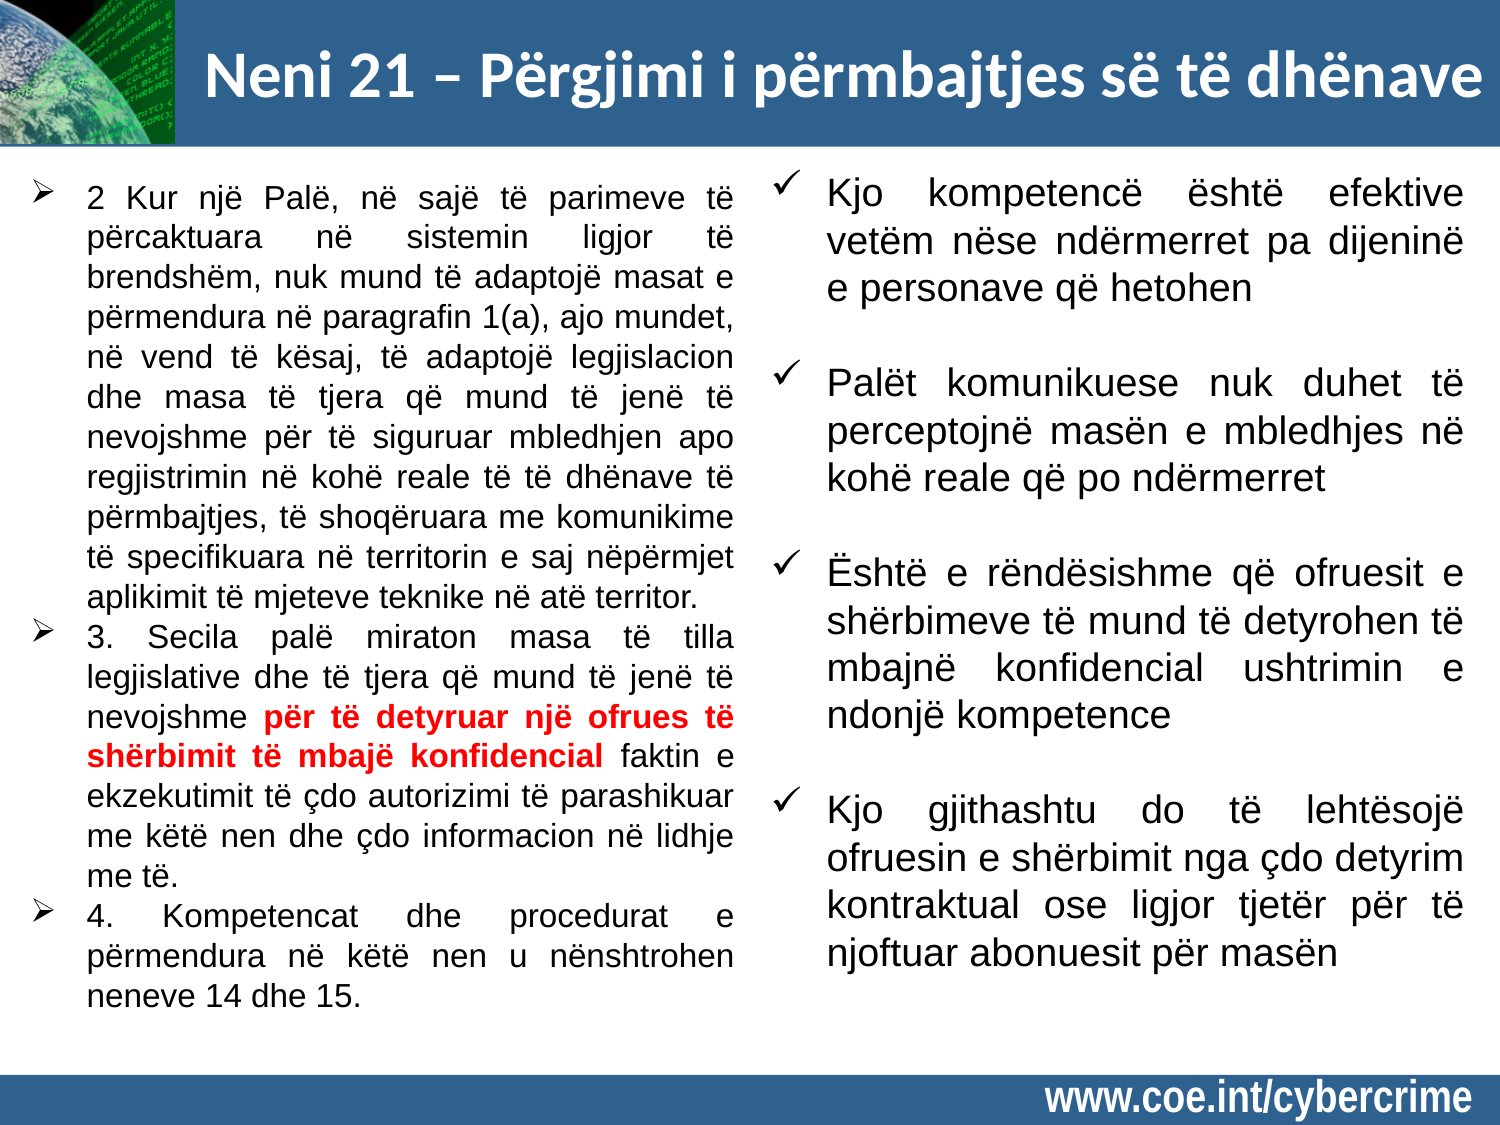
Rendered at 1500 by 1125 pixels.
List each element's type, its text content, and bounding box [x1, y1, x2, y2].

picture [0, 0, 175, 144]
text_box www.coe.int/cybercrime [1030, 1059, 1500, 1125]
text_box Neni 21 – Përgjimi i përmbajtjes së të dhënave [177, 0, 1500, 149]
text_box Kjo kompetencë është efektive vetëm nëse ndërmerret pa dijeninë e personave që hetohen Palët komunikuese nuk duhet të perceptojnë masën e mbledhjes në kohë reale që po ndërmerret Është e rëndësishme që ofruesit e shërbimeve të mund të detyrohen të mbajnë konfidencial ushtrimin e ndonjë kompetence Kjo gjithashtu do të lehtësojë ofruesin e shërbimit nga çdo detyrim kontraktual ose ligjor tjetër për të njoftuar abonuesit për masën [755, 159, 1480, 982]
text_box [0, 1073, 1030, 1125]
text_box 2 Kur një Palë, në sajë të parimeve të përcaktuara në sistemin ligjor të brendshëm, nuk mund të adaptojë masat e përmendura në paragrafin 1(a), ajo mundet, në vend të kësaj, të adaptojë legjislacion dhe masa të tjera që mund të jenë të nevojshme për të siguruar mbledhjen apo regjistrimin në kohë reale të të dhënave të përmbajtjes, të shoqëruara me komunikime të specifikuara në territorin e saj nëpërmjet aplikimit të mjeteve teknike në atë territor. 3. Secila palë miraton masa të tilla legjislative dhe të tjera që mund të jenë të nevojshme për të detyruar një ofrues të shërbimit të mbajë konfidencial faktin e ekzekutimit të çdo autorizimi të parashikuar me këtë nen dhe çdo informacion në lidhje me të. 4. Kompetencat dhe procedurat e përmendura në këtë nen u nënshtrohen neneve 14 dhe 15. [15, 168, 750, 1022]
